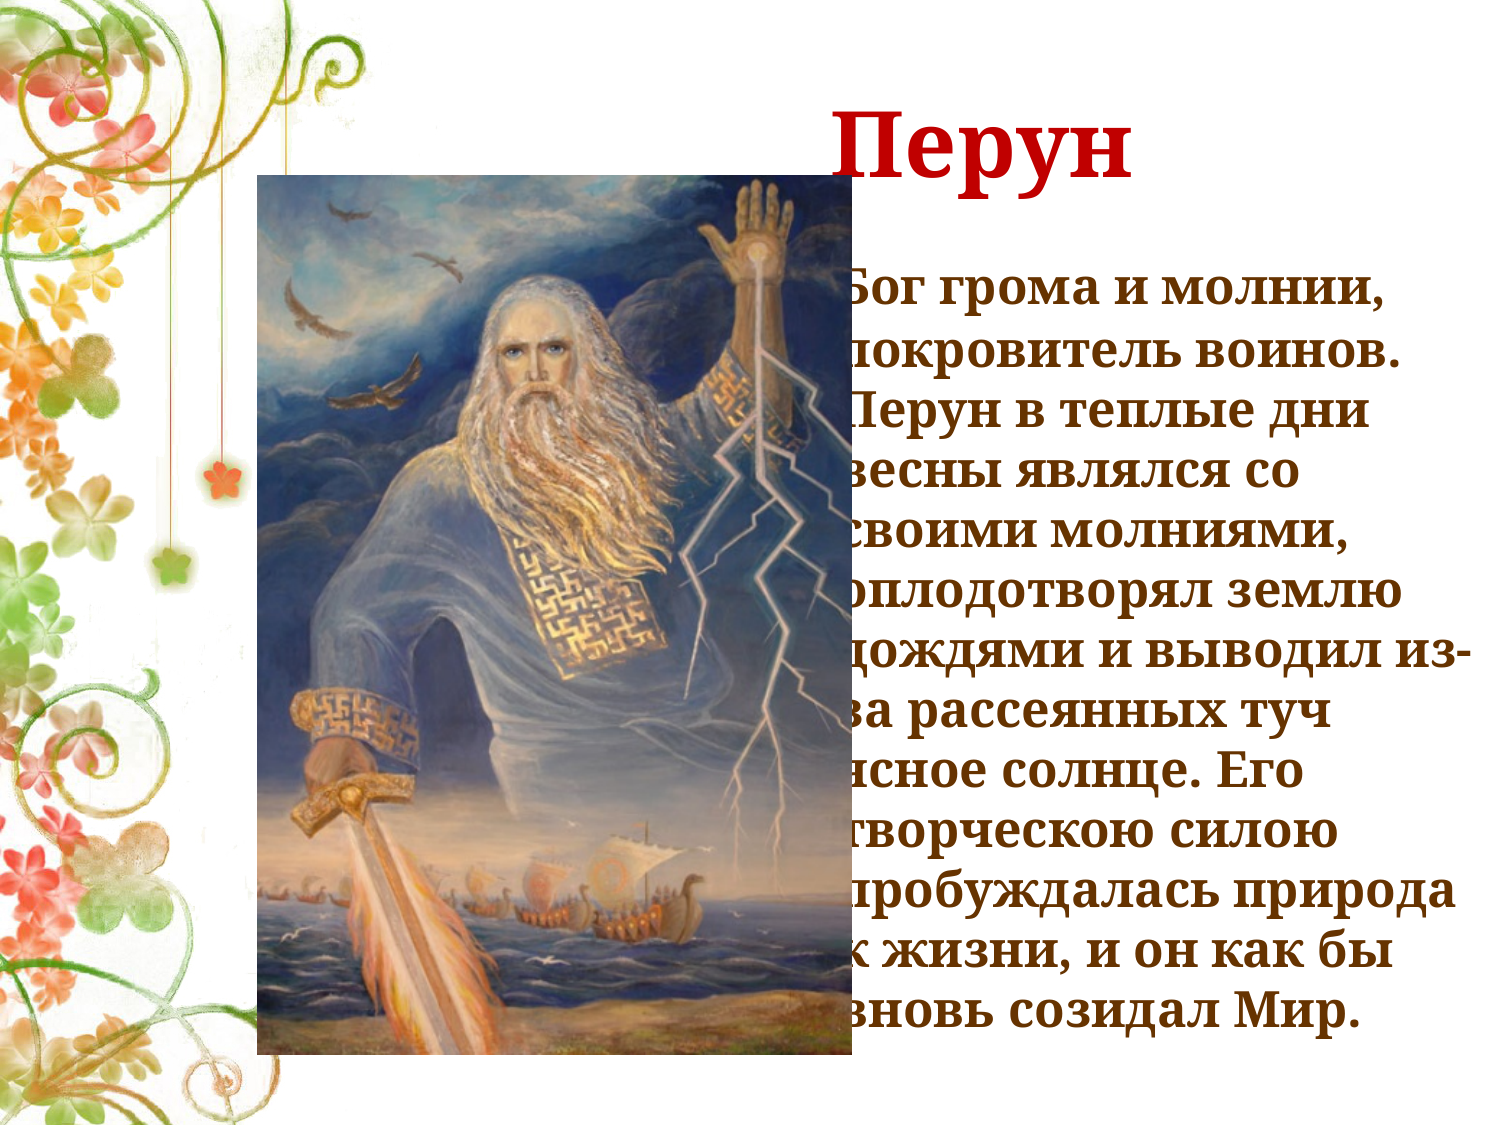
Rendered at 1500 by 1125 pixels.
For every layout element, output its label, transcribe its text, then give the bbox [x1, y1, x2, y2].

picture [0, 0, 1500, 1125]
title Перун [527, 46, 1437, 230]
list Бог грома и молнии, покровитель воинов. Перун в теплые дни весны являлся со своими молниями, оплодотворял землю дождями и выводил из-за рассеянных туч ясное солнце. Его творческою силою пробуждалась природа к жизни, и он как бы вновь созидал Мир. [766, 230, 1500, 1125]
